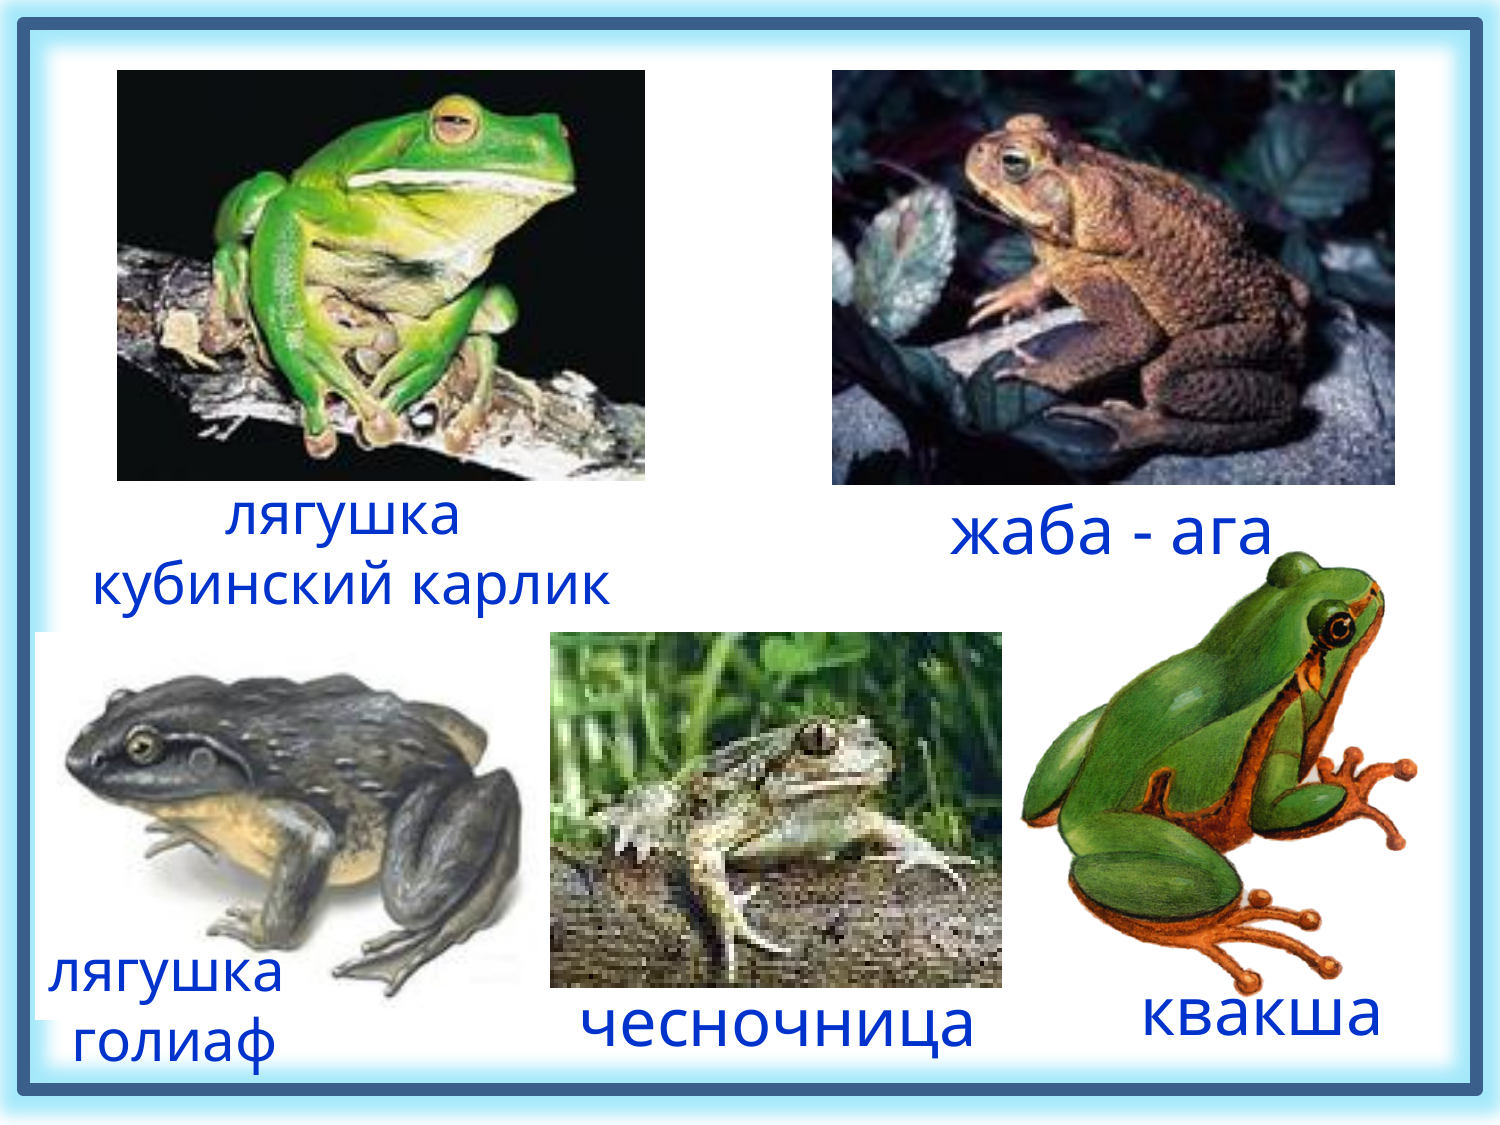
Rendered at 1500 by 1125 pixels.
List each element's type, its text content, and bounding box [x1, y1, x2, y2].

picture [116, 70, 645, 481]
text_box жаба - ага [935, 493, 1290, 576]
picture [34, 632, 1002, 1020]
text_box [21, 21, 1479, 1092]
picture [831, 70, 1395, 485]
text_box чесночница [563, 996, 993, 1068]
text_box лягушка кубинский карлик [76, 468, 627, 624]
text_box лягушка голиаф [33, 1026, 316, 1081]
text_box квакша [1125, 1006, 1400, 1056]
picture [1019, 550, 1419, 998]
